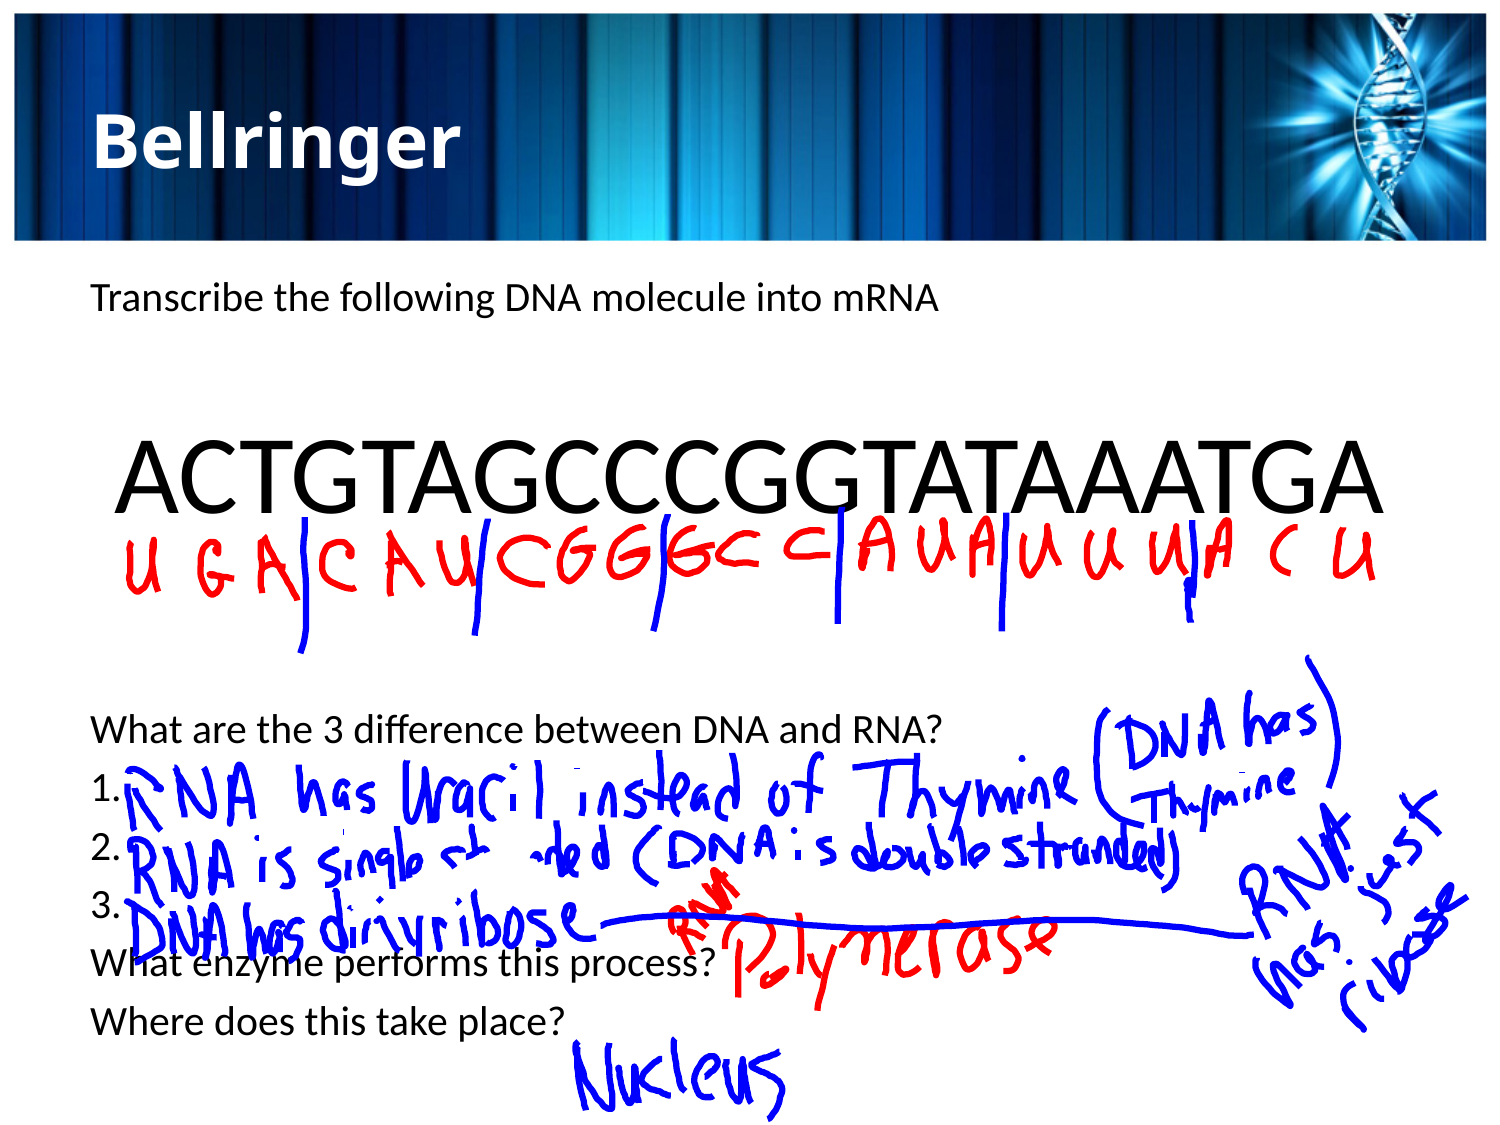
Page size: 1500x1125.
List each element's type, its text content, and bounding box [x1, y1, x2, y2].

text_box [1093, 837, 1112, 865]
text_box [126, 768, 162, 791]
text_box [762, 967, 787, 987]
text_box [714, 872, 727, 890]
text_box [1151, 525, 1188, 575]
text_box [1416, 884, 1469, 942]
text_box [320, 848, 340, 886]
text_box [378, 917, 400, 952]
text_box [386, 560, 404, 567]
text_box [1326, 829, 1349, 881]
text_box [1130, 790, 1169, 801]
text_box [600, 914, 1254, 937]
text_box [785, 529, 831, 558]
text_box [470, 825, 476, 852]
text_box [1269, 714, 1289, 735]
text_box [1307, 656, 1339, 789]
text_box [434, 778, 457, 821]
text_box [473, 518, 489, 636]
text_box [1074, 839, 1088, 865]
text_box [755, 842, 774, 848]
text_box [396, 826, 404, 882]
text_box [682, 935, 694, 956]
text_box [757, 826, 772, 843]
text_box [639, 1058, 671, 1097]
text_box [716, 752, 738, 820]
text_box [400, 917, 417, 946]
text_box [499, 536, 549, 586]
text_box [1216, 547, 1231, 553]
text_box [334, 780, 350, 811]
text_box [558, 528, 597, 582]
text_box [712, 869, 722, 886]
text_box [126, 783, 136, 831]
text_box [1275, 837, 1328, 889]
text_box [321, 541, 357, 590]
text_box [1185, 579, 1194, 623]
text_box [1171, 782, 1187, 817]
text_box [809, 953, 822, 977]
text_box [880, 766, 889, 818]
text_box [1028, 842, 1060, 867]
text_box [299, 517, 307, 654]
text_box [481, 775, 505, 820]
text_box [229, 801, 233, 825]
text_box [1342, 982, 1365, 1031]
text_box [1401, 794, 1414, 811]
text_box [1018, 787, 1025, 809]
title Bellringer [75, 45, 1425, 233]
text_box [853, 821, 905, 870]
text_box [837, 506, 843, 624]
text_box [438, 537, 476, 587]
text_box [259, 541, 263, 594]
text_box [204, 904, 227, 957]
text_box [1055, 768, 1077, 804]
text_box [724, 928, 774, 972]
text_box [443, 848, 464, 869]
text_box [504, 907, 523, 947]
text_box [617, 1065, 640, 1104]
text_box [129, 838, 164, 908]
text_box [536, 760, 541, 819]
text_box [268, 922, 284, 955]
text_box [574, 1040, 613, 1110]
text_box [1200, 719, 1224, 754]
text_box [1360, 886, 1390, 924]
text_box [263, 563, 286, 568]
text_box [547, 820, 564, 873]
text_box [742, 914, 765, 919]
text_box [1293, 946, 1325, 975]
text_box [1272, 526, 1298, 575]
text_box [418, 915, 422, 957]
text_box [1029, 778, 1049, 809]
text_box [1213, 791, 1236, 814]
text_box [937, 921, 953, 925]
text_box [852, 760, 916, 769]
text_box [1161, 713, 1186, 756]
text_box [434, 917, 447, 950]
text_box [454, 781, 471, 818]
text_box [407, 855, 421, 879]
text_box [1417, 813, 1441, 836]
text_box [1245, 787, 1249, 802]
text_box [816, 945, 836, 1011]
text_box [949, 780, 969, 842]
text_box [1279, 769, 1296, 794]
text_box [1039, 821, 1043, 842]
text_box [200, 933, 217, 939]
text_box [1323, 813, 1350, 847]
text_box [692, 785, 709, 811]
text_box [652, 514, 669, 632]
text_box [643, 774, 688, 816]
text_box [670, 927, 705, 940]
text_box [1161, 831, 1177, 892]
text_box [263, 535, 280, 565]
text_box [1001, 512, 1007, 632]
text_box [277, 848, 294, 887]
text_box [608, 525, 651, 578]
text_box [1313, 922, 1338, 953]
text_box [668, 527, 715, 575]
text_box [472, 890, 499, 946]
text_box [359, 852, 375, 876]
text_box [841, 930, 889, 976]
text_box [528, 911, 555, 946]
text_box [1411, 791, 1438, 819]
text_box [770, 782, 788, 815]
text_box [670, 907, 686, 914]
text_box [245, 902, 268, 959]
text_box [204, 937, 210, 959]
text_box [174, 766, 215, 817]
text_box [693, 1055, 719, 1098]
text_box [210, 872, 228, 878]
text_box [1115, 823, 1148, 871]
text_box [1395, 828, 1420, 865]
text_box [793, 782, 824, 792]
text_box [228, 798, 251, 802]
text_box [580, 792, 584, 816]
text_box [164, 841, 196, 897]
text_box [388, 565, 392, 597]
text_box [797, 912, 801, 923]
text_box [809, 753, 822, 787]
text_box [560, 845, 579, 876]
text_box [1256, 911, 1270, 940]
text_box [1320, 833, 1327, 842]
text_box [1206, 519, 1230, 577]
text_box [1005, 843, 1022, 860]
text_box [941, 786, 963, 805]
text_box [1201, 717, 1217, 727]
text_box [576, 1057, 587, 1111]
text_box [999, 932, 1020, 972]
text_box [957, 826, 965, 866]
text_box [1280, 871, 1309, 910]
text_box [969, 844, 988, 868]
text_box [929, 825, 952, 868]
text_box [593, 824, 608, 868]
text_box [1086, 529, 1123, 578]
text_box [1368, 979, 1385, 1000]
text_box [128, 538, 159, 593]
text_box [377, 850, 394, 889]
text_box [1373, 952, 1409, 993]
list Transcribe the following DNA molecule into mRNA ACTGTAGCCCGGTATAAATGA What are the 3 difference between DNA and RNA? What enzyme performs this process? Where does this take place? [74, 262, 1426, 1006]
text_box [818, 838, 835, 864]
text_box [1241, 865, 1288, 915]
text_box [671, 832, 704, 864]
text_box [599, 783, 615, 818]
text_box [860, 517, 893, 572]
text_box [711, 834, 745, 862]
text_box [1004, 837, 1023, 848]
text_box [133, 788, 162, 832]
text_box [563, 904, 597, 940]
text_box [690, 883, 725, 914]
text_box [971, 517, 993, 566]
text_box [322, 890, 347, 952]
text_box [1095, 708, 1145, 827]
text_box [919, 519, 955, 571]
text_box [977, 779, 1016, 815]
text_box [798, 929, 802, 975]
text_box [1025, 932, 1054, 955]
text_box [859, 538, 890, 547]
text_box [1298, 704, 1315, 735]
text_box [1116, 721, 1157, 769]
text_box [658, 750, 663, 796]
text_box [126, 900, 164, 964]
text_box [404, 760, 432, 824]
text_box [346, 859, 350, 881]
text_box [672, 1038, 686, 1092]
picture [0, 0, 1500, 1125]
text_box [1321, 805, 1336, 834]
text_box [199, 541, 235, 596]
text_box [907, 846, 931, 874]
text_box [1191, 520, 1196, 598]
text_box [724, 1058, 753, 1104]
text_box [229, 763, 255, 819]
text_box [623, 781, 645, 817]
text_box [261, 856, 265, 882]
text_box [971, 541, 991, 551]
text_box [1188, 803, 1201, 811]
text_box [1252, 899, 1257, 910]
text_box [1201, 786, 1210, 832]
text_box [170, 918, 175, 954]
text_box [465, 847, 489, 858]
text_box [750, 1051, 783, 1120]
text_box [715, 878, 739, 909]
text_box [807, 789, 814, 813]
text_box [930, 931, 939, 977]
text_box [210, 874, 216, 894]
text_box [1004, 858, 1027, 866]
text_box [285, 919, 303, 962]
text_box [717, 532, 759, 565]
text_box [358, 783, 373, 812]
text_box [532, 853, 542, 862]
text_box [177, 777, 186, 818]
text_box [1149, 827, 1163, 879]
text_box [363, 920, 371, 944]
text_box [170, 862, 176, 892]
text_box [1245, 692, 1270, 745]
text_box [460, 916, 467, 947]
text_box [958, 931, 990, 971]
text_box [690, 903, 700, 915]
text_box [897, 930, 921, 976]
text_box [210, 841, 233, 888]
text_box [1257, 777, 1271, 798]
text_box [667, 863, 690, 867]
text_box [1335, 527, 1374, 581]
text_box [387, 531, 424, 587]
text_box [1254, 957, 1302, 1007]
text_box [278, 567, 299, 601]
text_box [909, 752, 936, 818]
text_box [1059, 844, 1068, 851]
text_box [172, 907, 197, 955]
text_box [1368, 856, 1401, 887]
text_box [1205, 699, 1216, 722]
text_box [765, 846, 776, 858]
text_box [1405, 933, 1432, 959]
text_box [297, 764, 325, 816]
text_box [634, 826, 660, 886]
text_box [1021, 525, 1060, 577]
